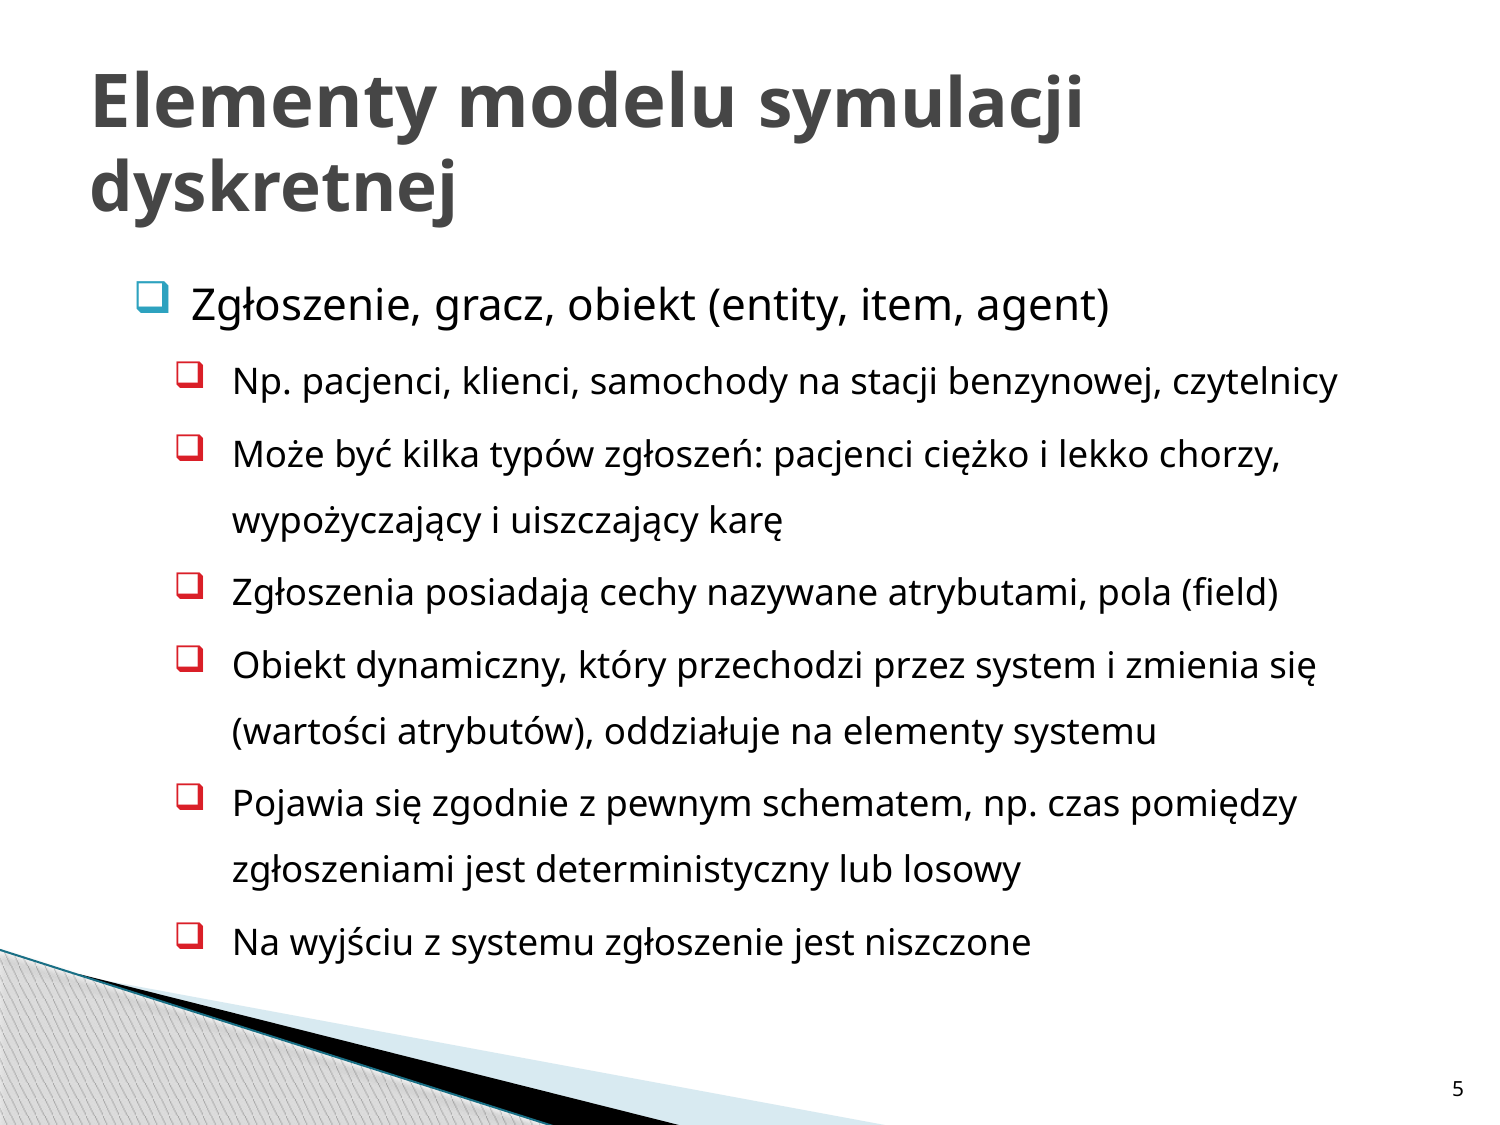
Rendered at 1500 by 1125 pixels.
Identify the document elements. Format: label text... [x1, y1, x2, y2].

list Zgłoszenie, gracz, obiekt (entity, item, agent) Np. pacjenci, klienci, samochody na stacji benzynowej, czytelnicy Może być kilka typów zgłoszeń: pacjenci ciężko i lekko chorzy, wypożyczający i uiszczający karę Zgłoszenia posiadają cechy nazywane atrybutami, pola (field) Obiekt dynamiczny, który przechodzi przez system i zmienia się (wartości atrybutów), oddziałuje na elementy systemu Pojawia się zgodnie z pewnym schematem, np. czas pomiędzy zgłoszeniami jest deterministyczny lub losowy Na wyjściu z systemu zgłoszenie jest niszczone [75, 243, 1425, 986]
slide_number 5 [1418, 1051, 1479, 1112]
title Elementy modelu symulacji dyskretnej [75, 45, 1425, 233]
